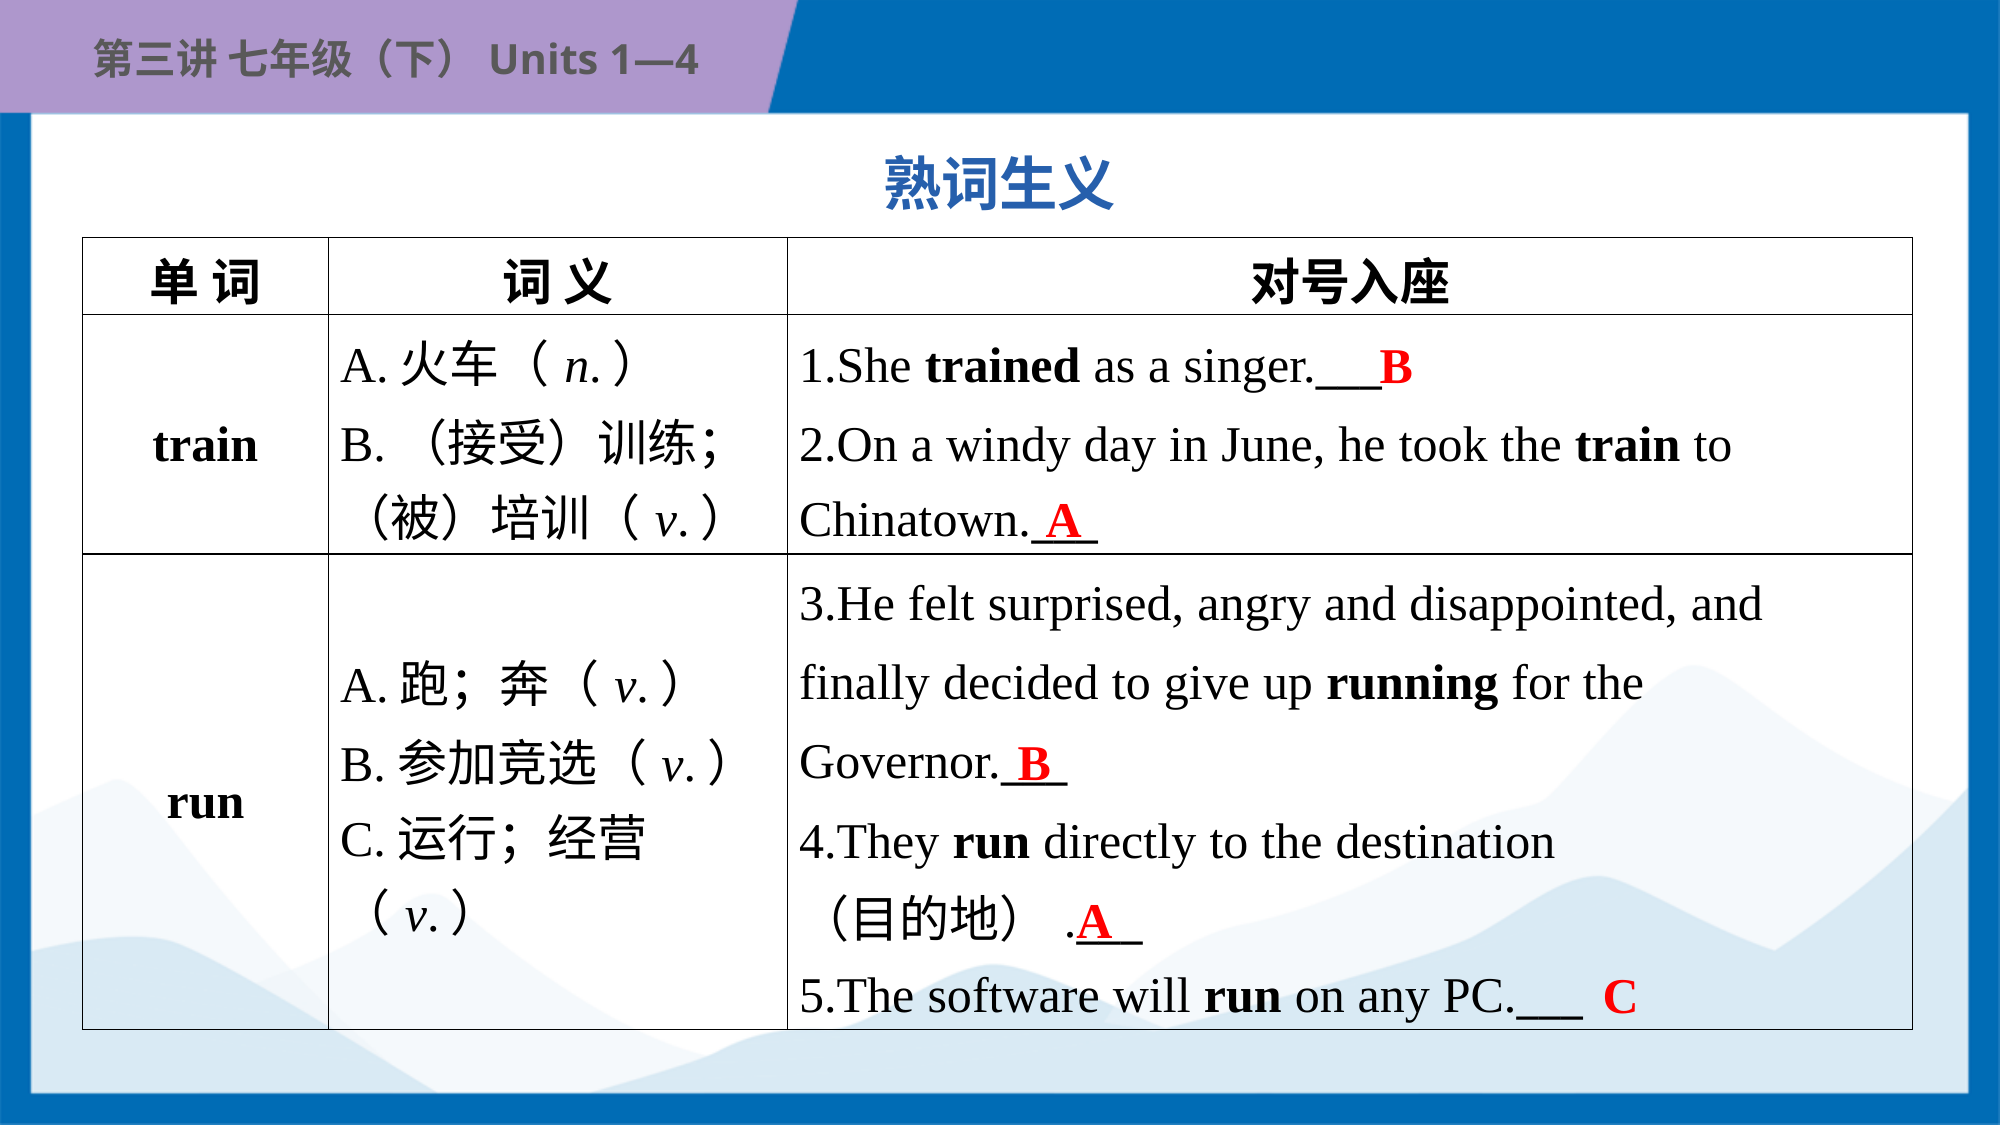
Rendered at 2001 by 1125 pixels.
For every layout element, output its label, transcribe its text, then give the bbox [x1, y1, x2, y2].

table_cell 3.He felt surprised, angry and disappointed, and finally decided to give up running for the Governor.___ 4.They run directly to the destination （目的地）.___ 5.The software will run on any PC.___ [788, 555, 1912, 1029]
text_box 熟词生义 [82, 146, 1917, 217]
table_header 单 词 [83, 238, 328, 314]
table_cell A.跑；奔（v.） B.参加竞选（v.） C.运行；经营（v.） [329, 555, 787, 1029]
table_cell run [83, 555, 328, 1029]
text_box B [1361, 316, 1431, 387]
picture [0, 0, 2000, 1125]
table_cell A.火车（n.） B.（接受）训练； （被）培训（v.） [329, 315, 787, 553]
table_cell train [83, 315, 328, 553]
text_box A [1058, 871, 1131, 942]
table_header 词 义 [329, 238, 787, 314]
text_box B [999, 712, 1069, 784]
text_box A [1027, 470, 1100, 542]
table_cell 1.She trained as a singer.___ 2.On a windy day in June, he took the train to Chinatown.___ [788, 315, 1912, 553]
text_box C [1584, 946, 1657, 1018]
table_header 对号入座 [788, 238, 1912, 314]
